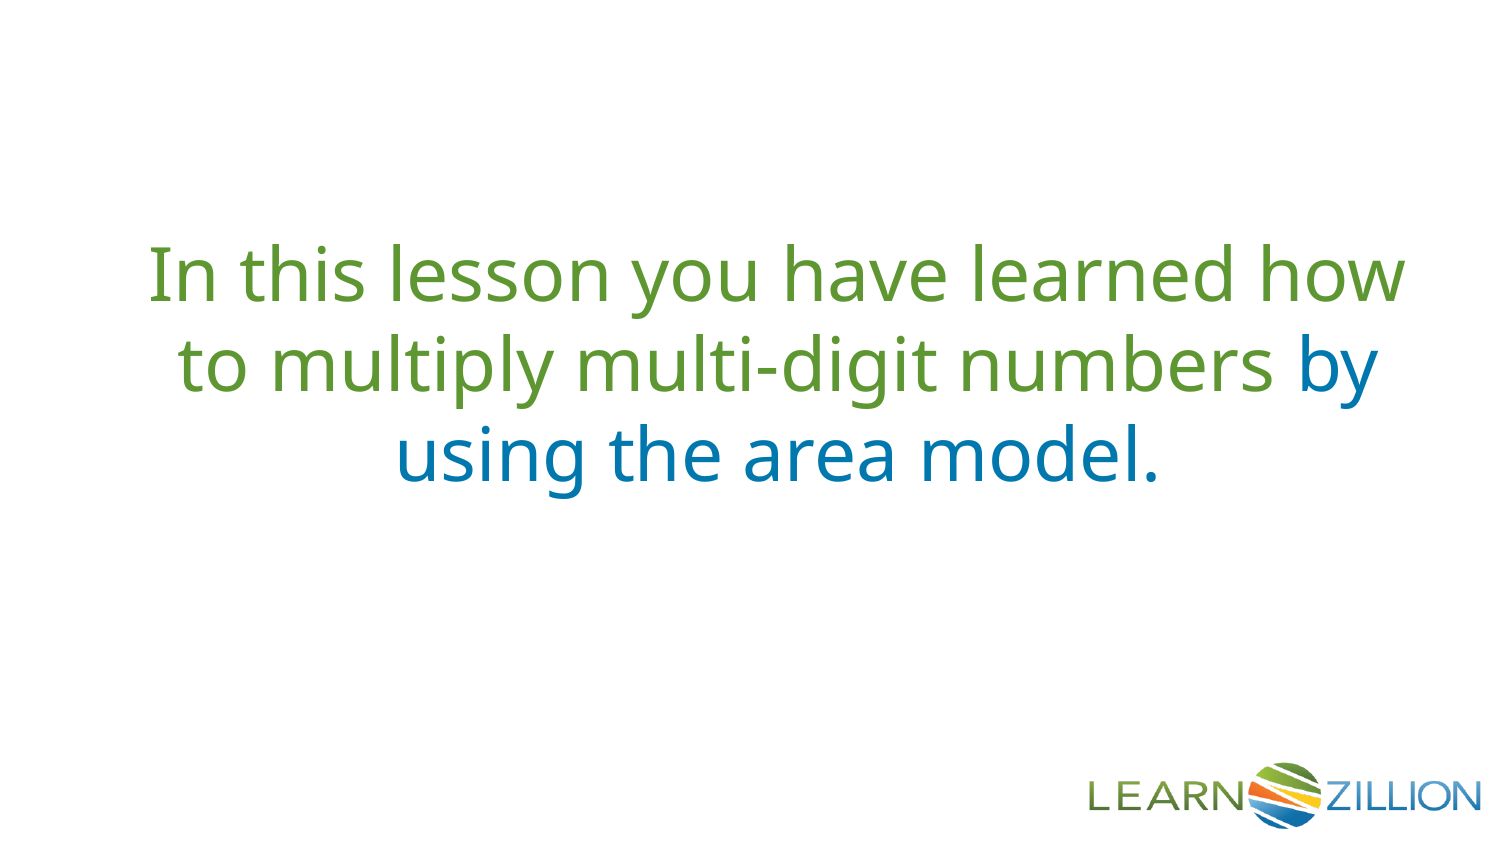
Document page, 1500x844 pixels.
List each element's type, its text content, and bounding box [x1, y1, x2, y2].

text_box In this lesson you have learned how to multiply multi-digit numbers by using the area model. [131, 219, 1425, 595]
picture [1087, 759, 1482, 831]
